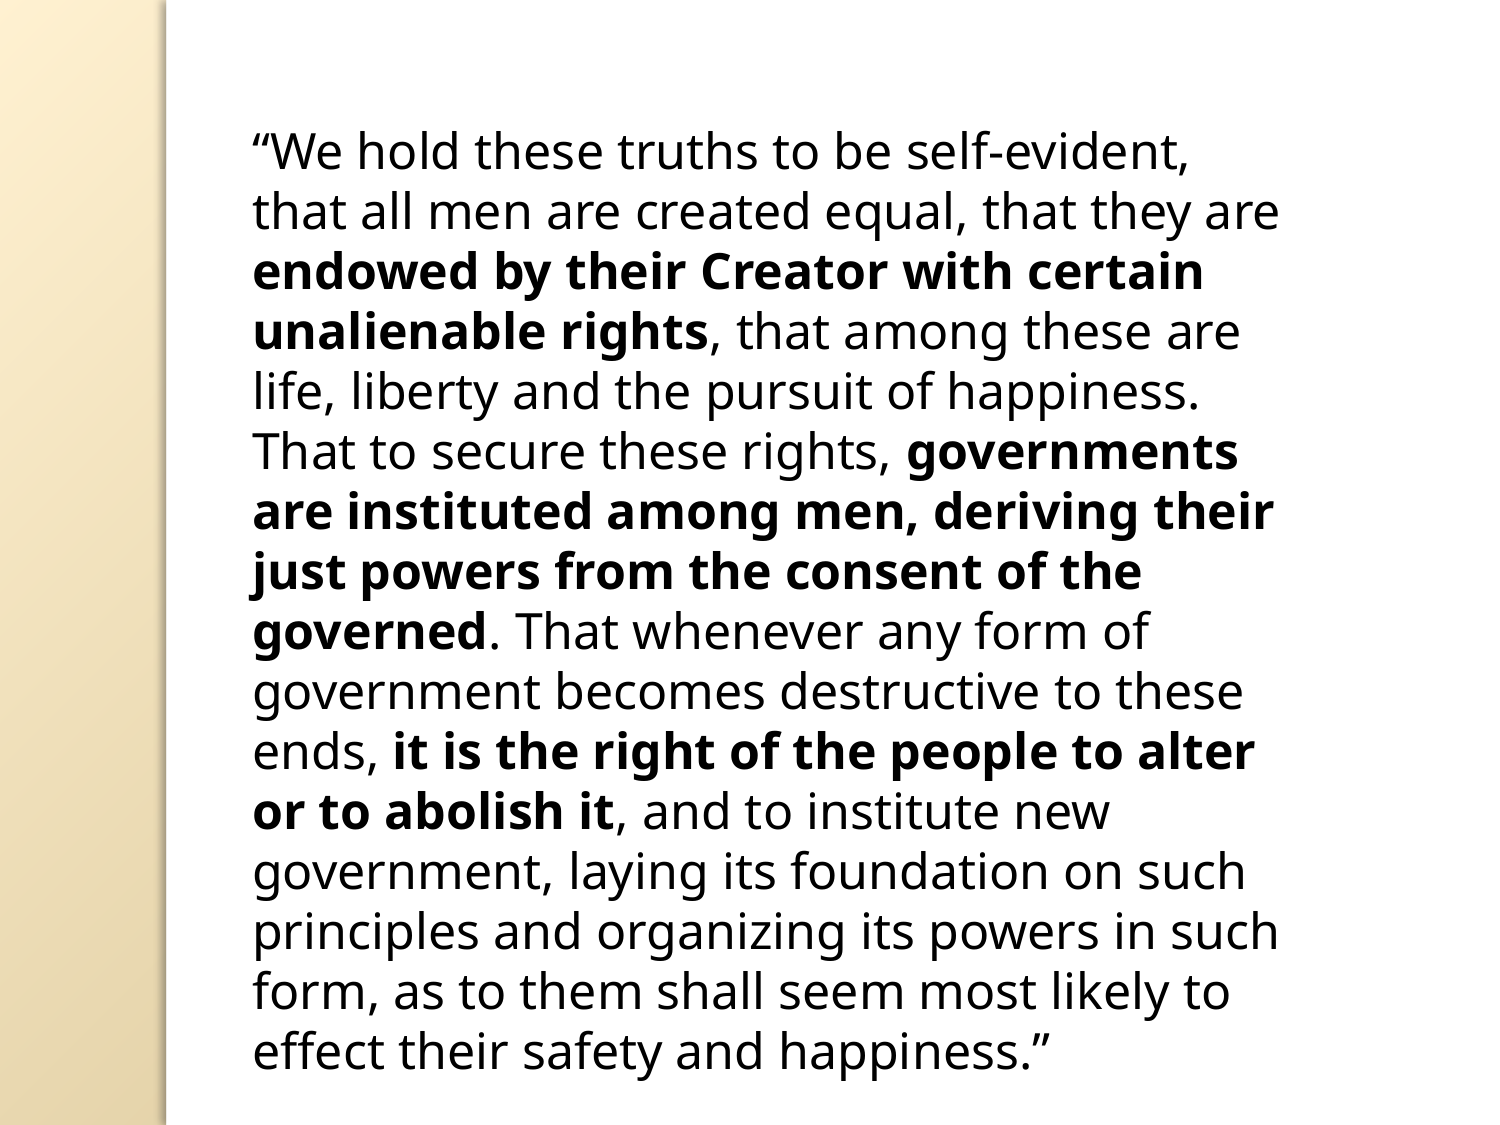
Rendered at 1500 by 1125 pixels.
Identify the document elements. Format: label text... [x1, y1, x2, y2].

text_box “We hold these truths to be self-evident, that all men are created equal, that they are endowed by their Creator with certain unalienable rights, that among these are life, liberty and the pursuit of happiness. That to secure these rights, governments are instituted among men, deriving their just powers from the consent of the governed. That whenever any form of government becomes destructive to these ends, it is the right of the people to alter or to abolish it, and to institute new government, laying its foundation on such principles and organizing its powers in such form, as to them shall seem most likely to effect their safety and happiness.” [237, 112, 1313, 1088]
